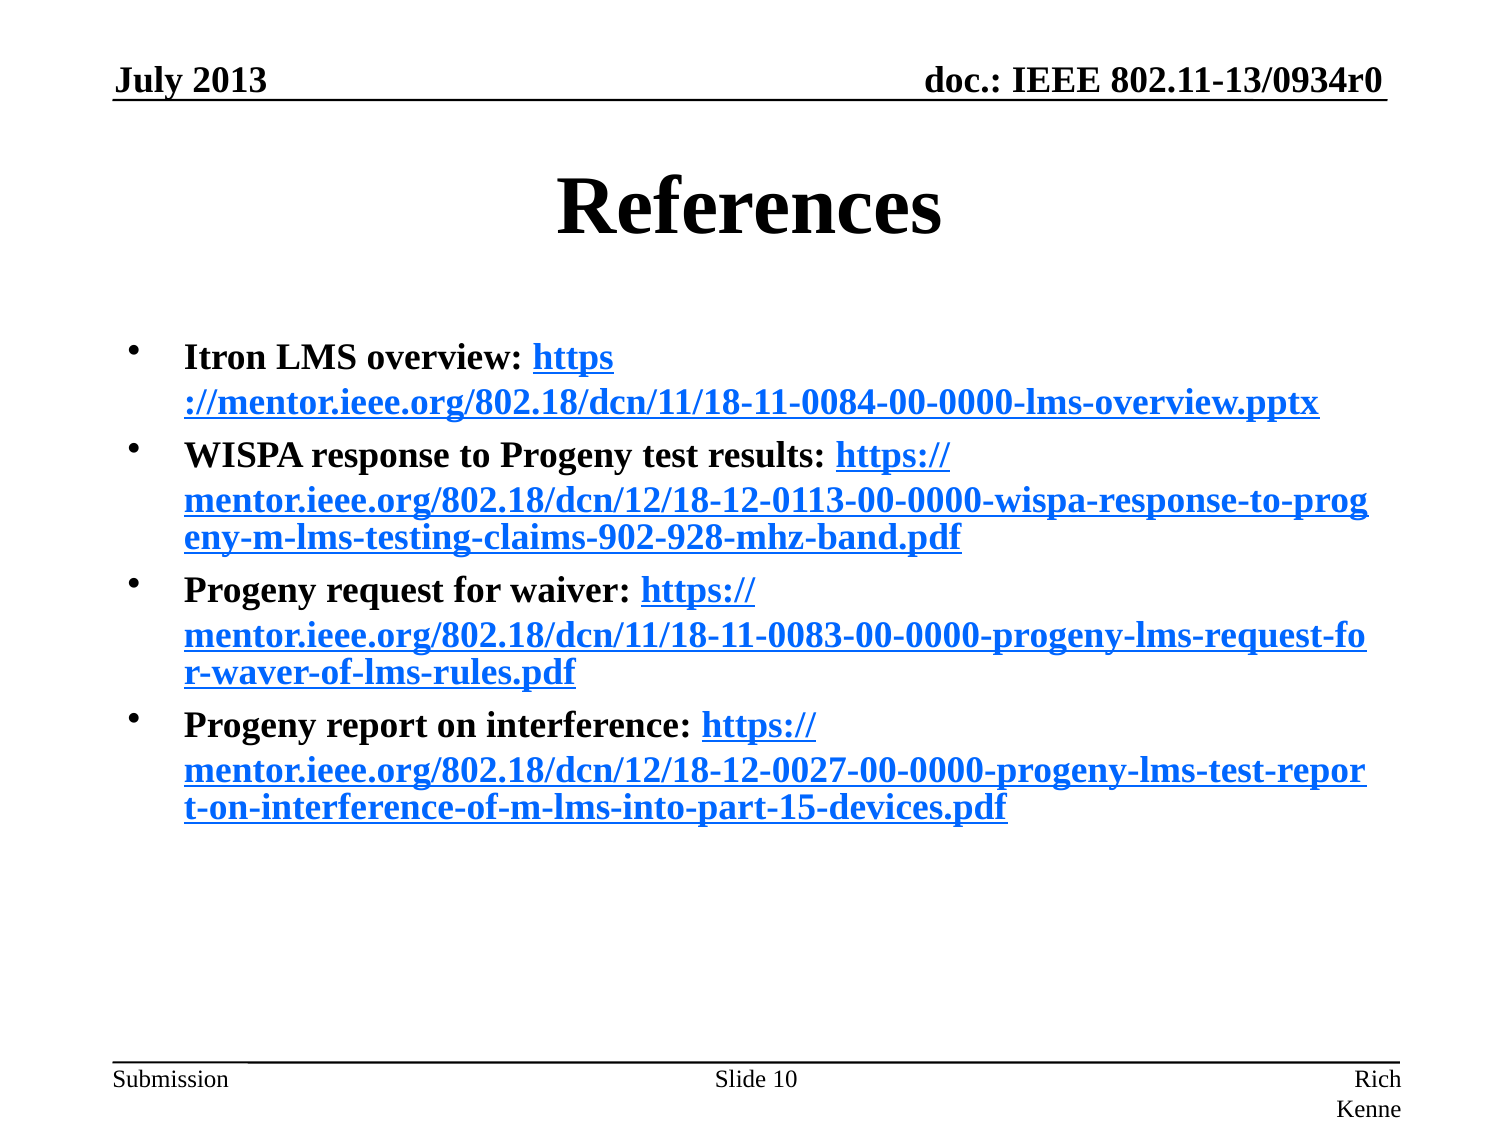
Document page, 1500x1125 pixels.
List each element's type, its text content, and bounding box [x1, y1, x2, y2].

title References [112, 112, 1388, 288]
footer Rich Kennedy, BlackBerry Corporation [1324, 1061, 1402, 1093]
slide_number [114, 54, 316, 101]
list Itron LMS overview: https://mentor.ieee.org/802.18/dcn/11/18-11-0084-00-0000-lms-overview.pptx WISPA response to Progeny test results: https://mentor.ieee.org/802.18/dcn/12/18-12-0113-00-0000-wispa-response-to-progeny-m-lms-testing-claims-902-928-mhz-band.pdf Progeny request for waiver: https://mentor.ieee.org/802.18/dcn/11/18-11-0083-00-0000-progeny-lms-request-for-waver-of-lms-rules.pdf Progeny report on interference: https://mentor.ieee.org/802.18/dcn/12/18-12-0027-00-0000-progeny-lms-test-report-on-interference-of-m-lms-into-part-15-devices.pdf [112, 324, 1388, 1000]
slide_number Slide 10 [712, 1061, 800, 1093]
